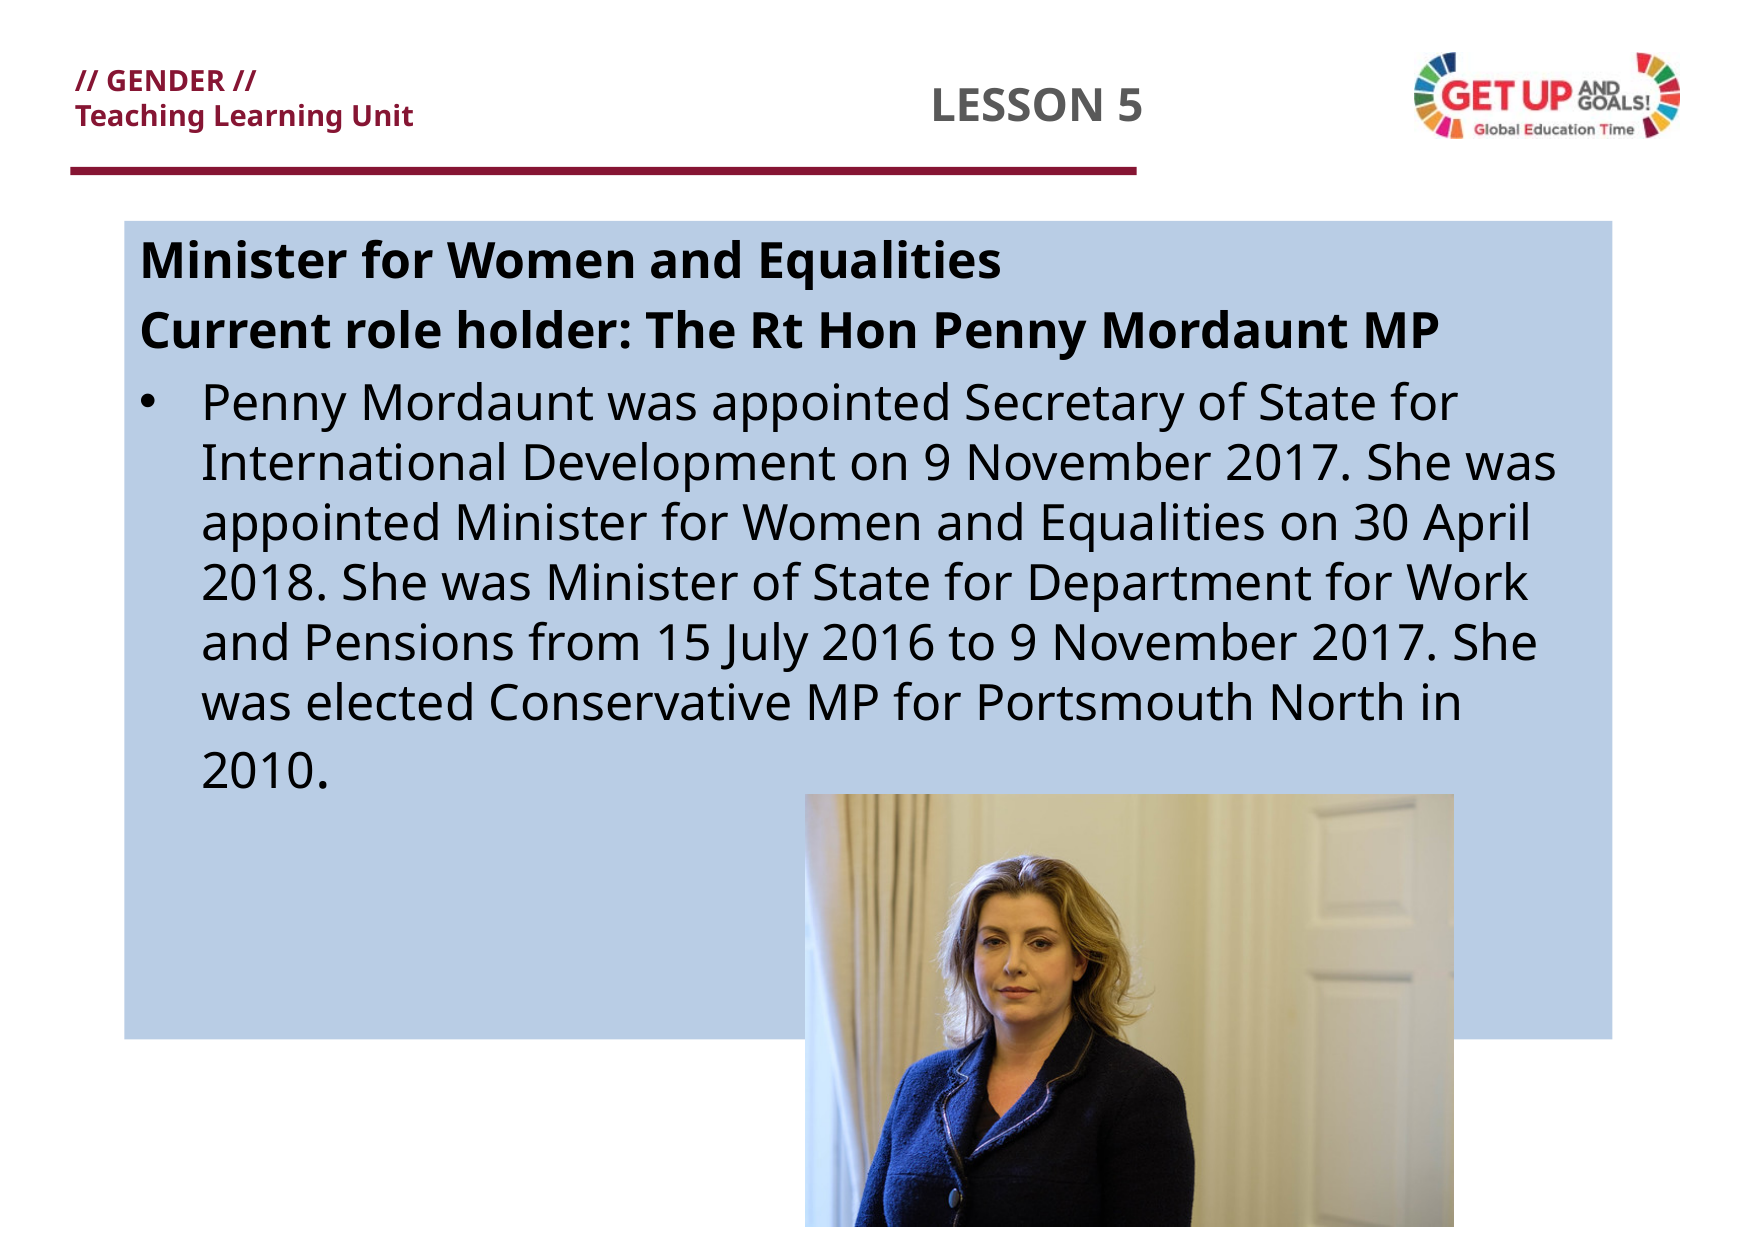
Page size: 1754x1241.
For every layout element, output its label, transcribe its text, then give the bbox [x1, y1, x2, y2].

list Minister for Women and Equalities Current role holder: The Rt Hon Penny Mordaunt MP Penny Mordaunt was appointed Secretary of State for International Development on 9 November 2017. She was appointed Minister for Women and Equalities on 30 April 2018. She was Minister of State for Department for Work and Pensions from 15 July 2016 to 9 November 2017. She was elected Conservative MP for Portsmouth North in 2010. [124, 220, 1613, 1040]
picture [805, 794, 1454, 1228]
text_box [59, 47, 1680, 176]
